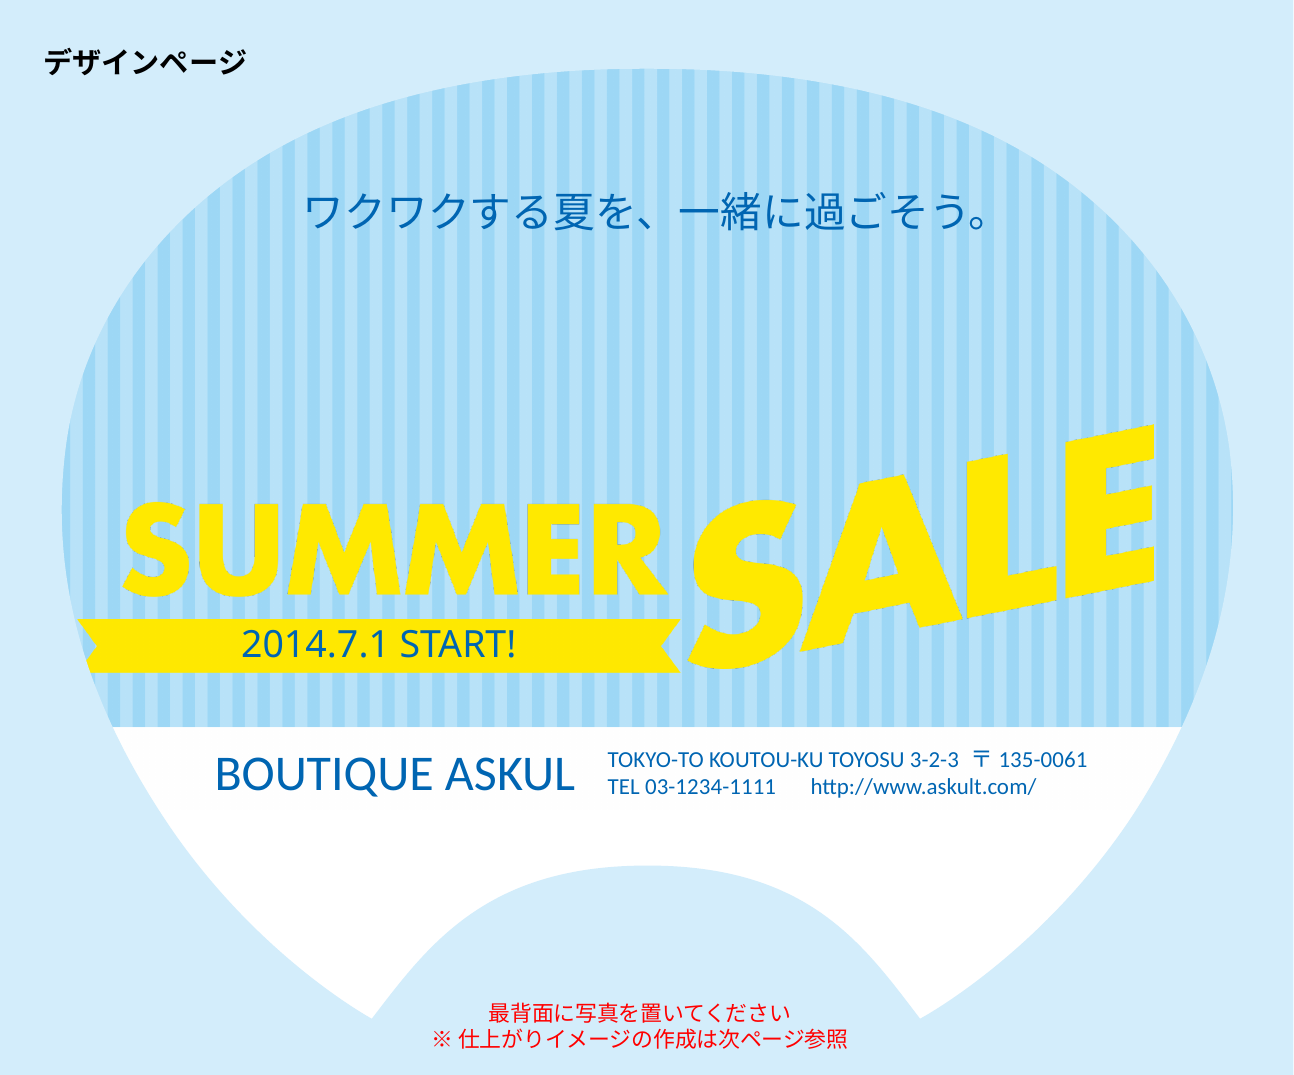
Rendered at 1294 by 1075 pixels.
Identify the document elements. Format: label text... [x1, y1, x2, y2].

text_box TOKYO-TO KOUTOU-KU TOYOSU 3-2-3 〒135-0061 TEL 03-1234-1111 http://www.askult.com/ [592, 737, 1176, 807]
text_box BOUTIQUE ASKUL [199, 733, 591, 808]
text_box デザインページ [30, 37, 261, 86]
text_box 最背面に写真を置いてください ※仕上がりイメージの作成は次ページ参照 [416, 992, 864, 1060]
picture [62, 69, 1233, 810]
text_box ワクワクする夏を、一緒に過ごそう。 [288, 178, 1026, 244]
